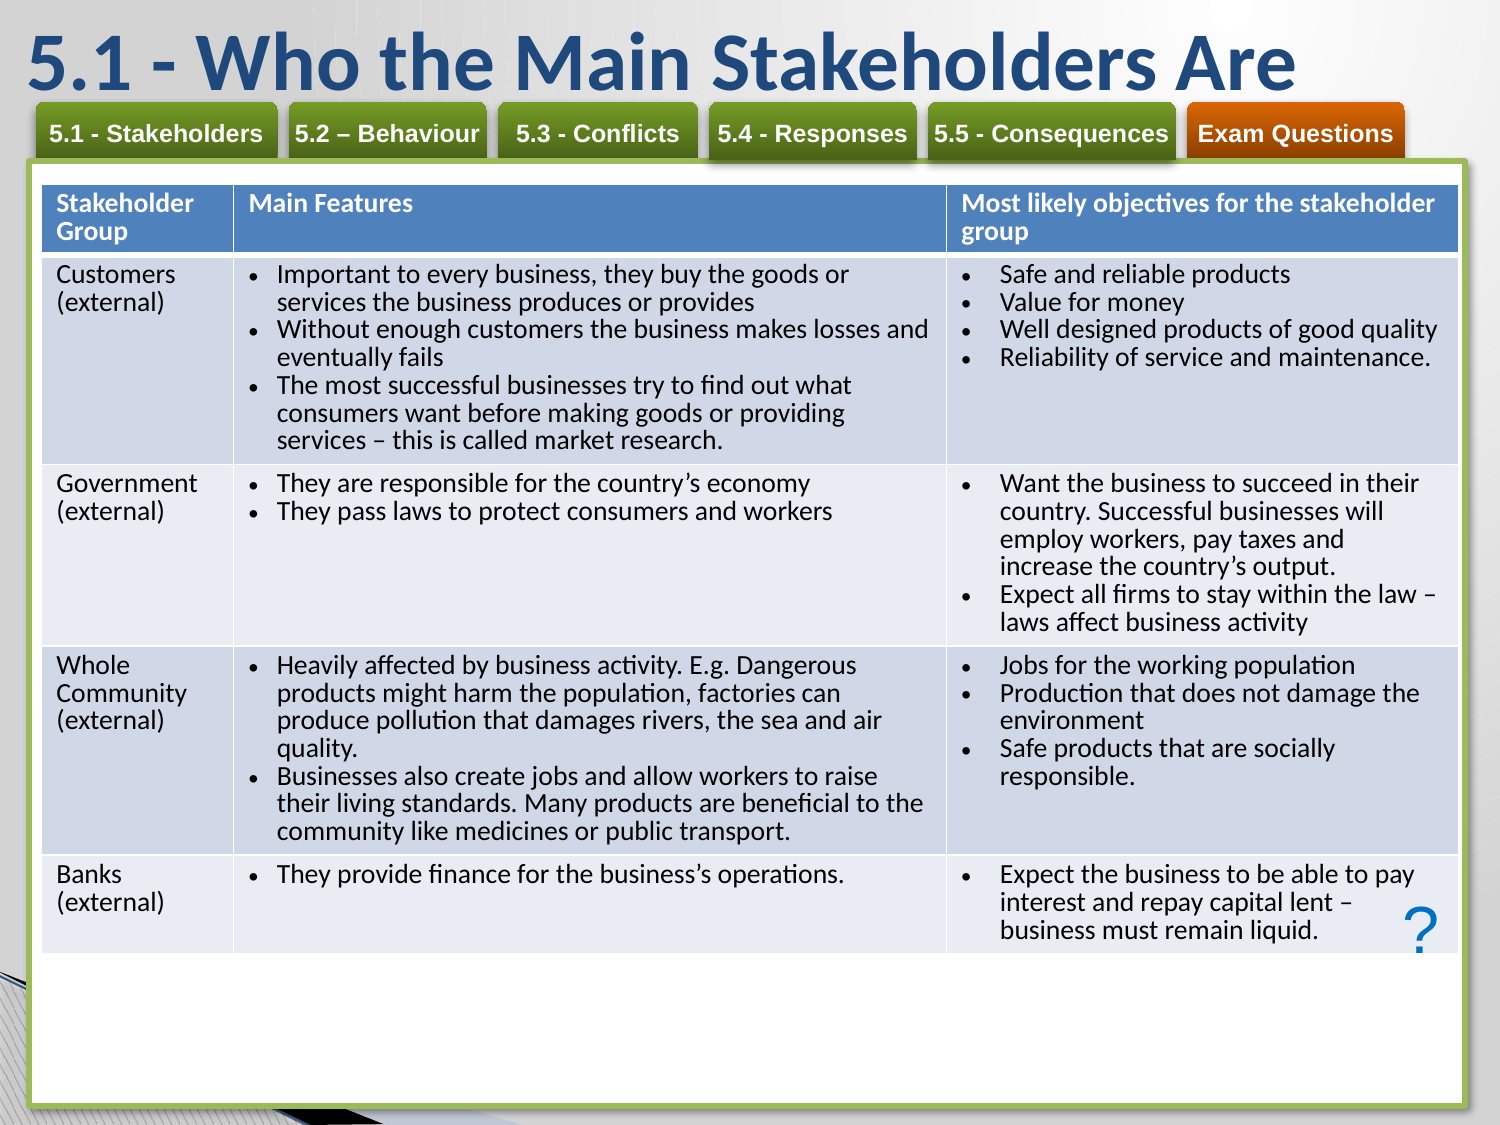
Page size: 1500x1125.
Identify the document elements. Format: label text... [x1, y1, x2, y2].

table_cell Safe and reliable products Value for money Well designed products of good quality Reliability of service and maintenance. [947, 258, 1458, 464]
table_header Main Features [234, 185, 946, 252]
picture [281, 1114, 303, 1125]
table_cell Expect the business to be able to pay interest and repay capital lent – business must remain liquid. [947, 856, 1458, 953]
table_cell Government (external) [42, 465, 233, 645]
table_cell Whole Community (external) [42, 647, 233, 854]
table_cell Customers (external) [42, 258, 233, 464]
table_cell Heavily affected by business activity. E.g. Dangerous products might harm the population, factories can produce pollution that damages rivers, the sea and air quality. Businesses also create jobs and allow workers to raise their living standards. Many products are beneficial to the community like medicines or public transport. [234, 647, 946, 854]
table_cell Want the business to succeed in their country. Successful businesses will employ workers, pay taxes and increase the country’s output. Expect all firms to stay within the law – laws affect business activity [947, 465, 1458, 645]
title 5.1 - Who the Main Stakeholders Are [11, 11, 1465, 102]
table_header Stakeholder Group [42, 185, 233, 252]
table_cell Important to every business, they buy the goods or services the business produces or provides Without enough customers the business makes losses and eventually fails The most successful businesses try to find out what consumers want before making goods or providing services – this is called market research. [234, 258, 946, 464]
table_header Most likely objectives for the stakeholder group [947, 185, 1458, 252]
text_box ? [1387, 879, 1447, 975]
table_cell Banks (external) [42, 856, 233, 953]
table_cell They are responsible for the country’s economy They pass laws to protect consumers and workers [234, 465, 946, 645]
table_cell They provide finance for the business’s operations. [234, 856, 946, 953]
table_cell Jobs for the working population Production that does not damage the environment Safe products that are socially responsible. [947, 647, 1458, 854]
